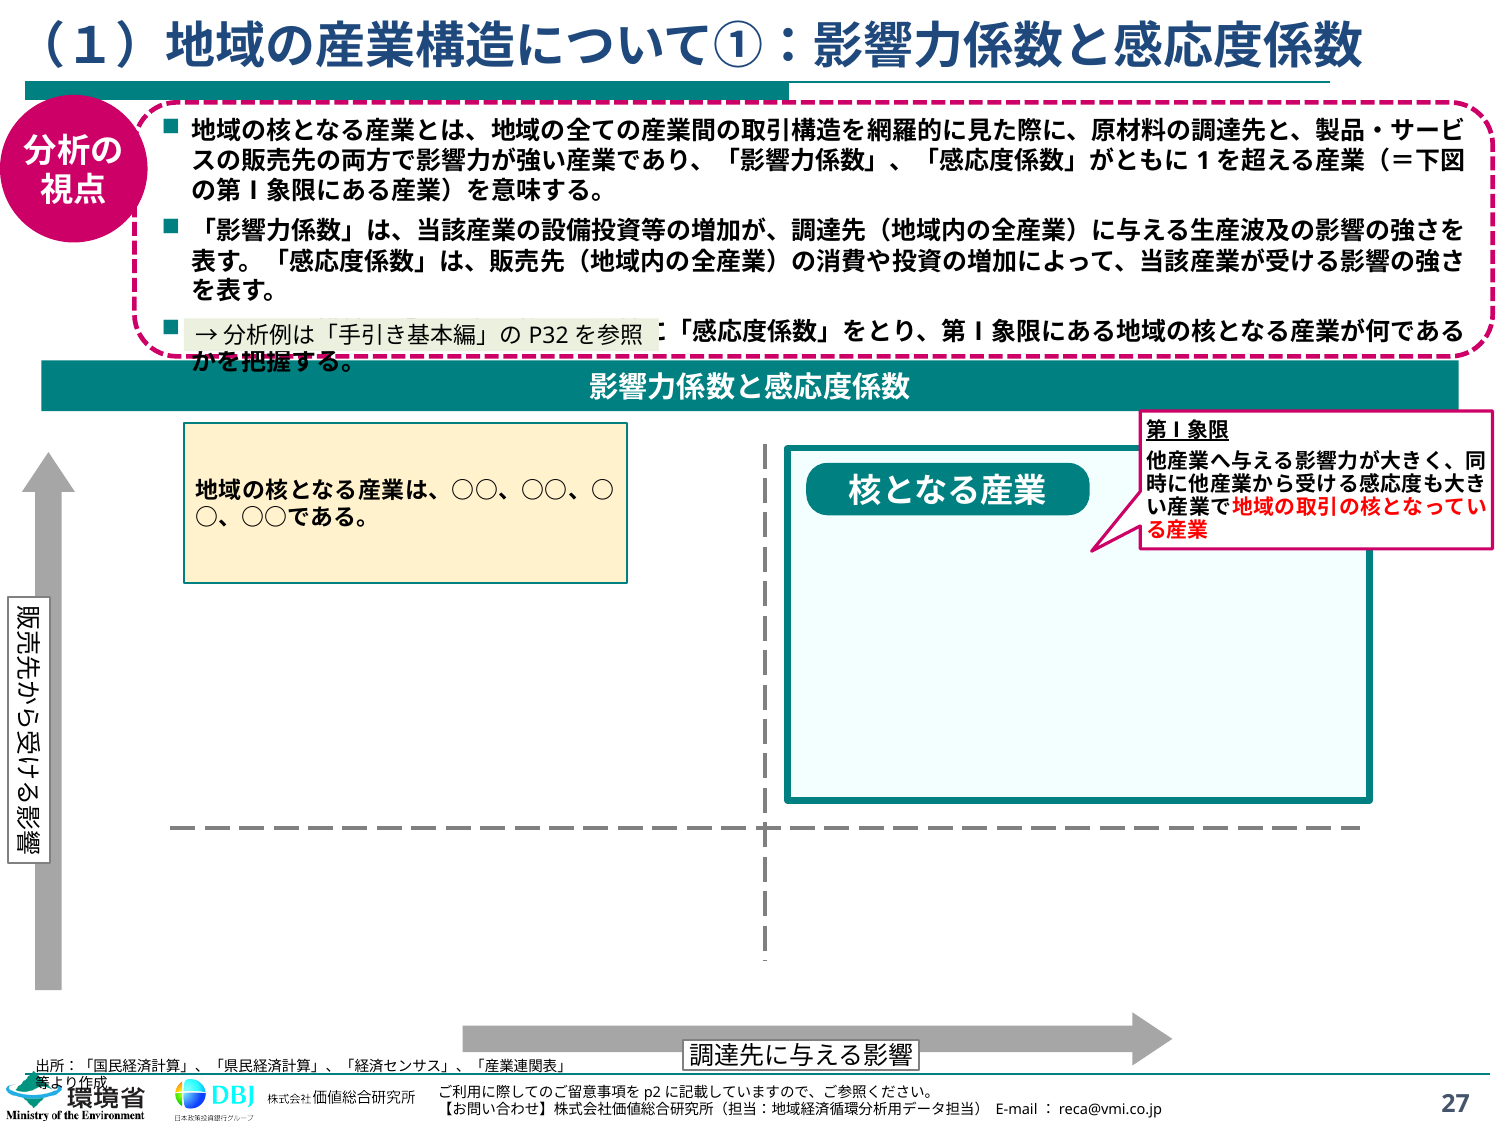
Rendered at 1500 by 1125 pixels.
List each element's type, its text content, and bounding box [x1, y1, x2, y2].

text_box 影響力係数と感応度係数 [41, 360, 1459, 412]
text_box 分析の 視点 [0, 94, 148, 243]
text_box 核となる産業 [804, 460, 1092, 518]
picture [171, 1092, 419, 1125]
picture [2, 1071, 148, 1125]
text_box 地域の核となる産業は、○○、○○、○○、○○である。 [183, 423, 627, 583]
text_box [462, 1012, 1173, 1066]
title （１）地域の産業構造について①：影響力係数と感応度係数 [0, 0, 1500, 82]
text_box 地域の核となる産業とは、地域の全ての産業間の取引構造を網羅的に見た際に、原材料の調達先と、製品・サービスの販売先の両方で影響力が強い産業であり、「影響力係数」、「感応度係数」がともに1を超える産業（＝下図の第Ⅰ象限にある産業）を意味する。 「影響力係数」は、当該産業の設備投資等の増加が、調達先（地域内の全産業）に与える生産波及の影響の強さを表す。「感応度係数」は、販売先（地域内の全産業）の消費や投資の増加によって、当該産業が受ける影響の強さを表す。 ここでは、横軸に「影響力係数」、縦軸に「感応度係数」をとり、第Ⅰ象限にある地域の核となる産業が何であるかを把握する。 [134, 102, 1493, 357]
slide_number 27 [1411, 1079, 1500, 1122]
text_box [787, 448, 1370, 801]
text_box 出所：「国民経済計算」、「県民経済計算」、「経済センサス」、「産業連関表」等より作成 [35, 1056, 579, 1092]
text_box [21, 452, 76, 991]
text_box 販売先から受ける影響 [7, 597, 50, 863]
text_box →分析例は「手引き基本編」のP32を参照 [183, 318, 659, 352]
text_box 第Ⅰ象限 他産業へ与える影響力が大きく、同時に他産業から受ける感応度も大きい産業で地域の取引の核となっている産業 [1091, 411, 1493, 552]
text_box 調達先に与える影響 [683, 1039, 920, 1070]
